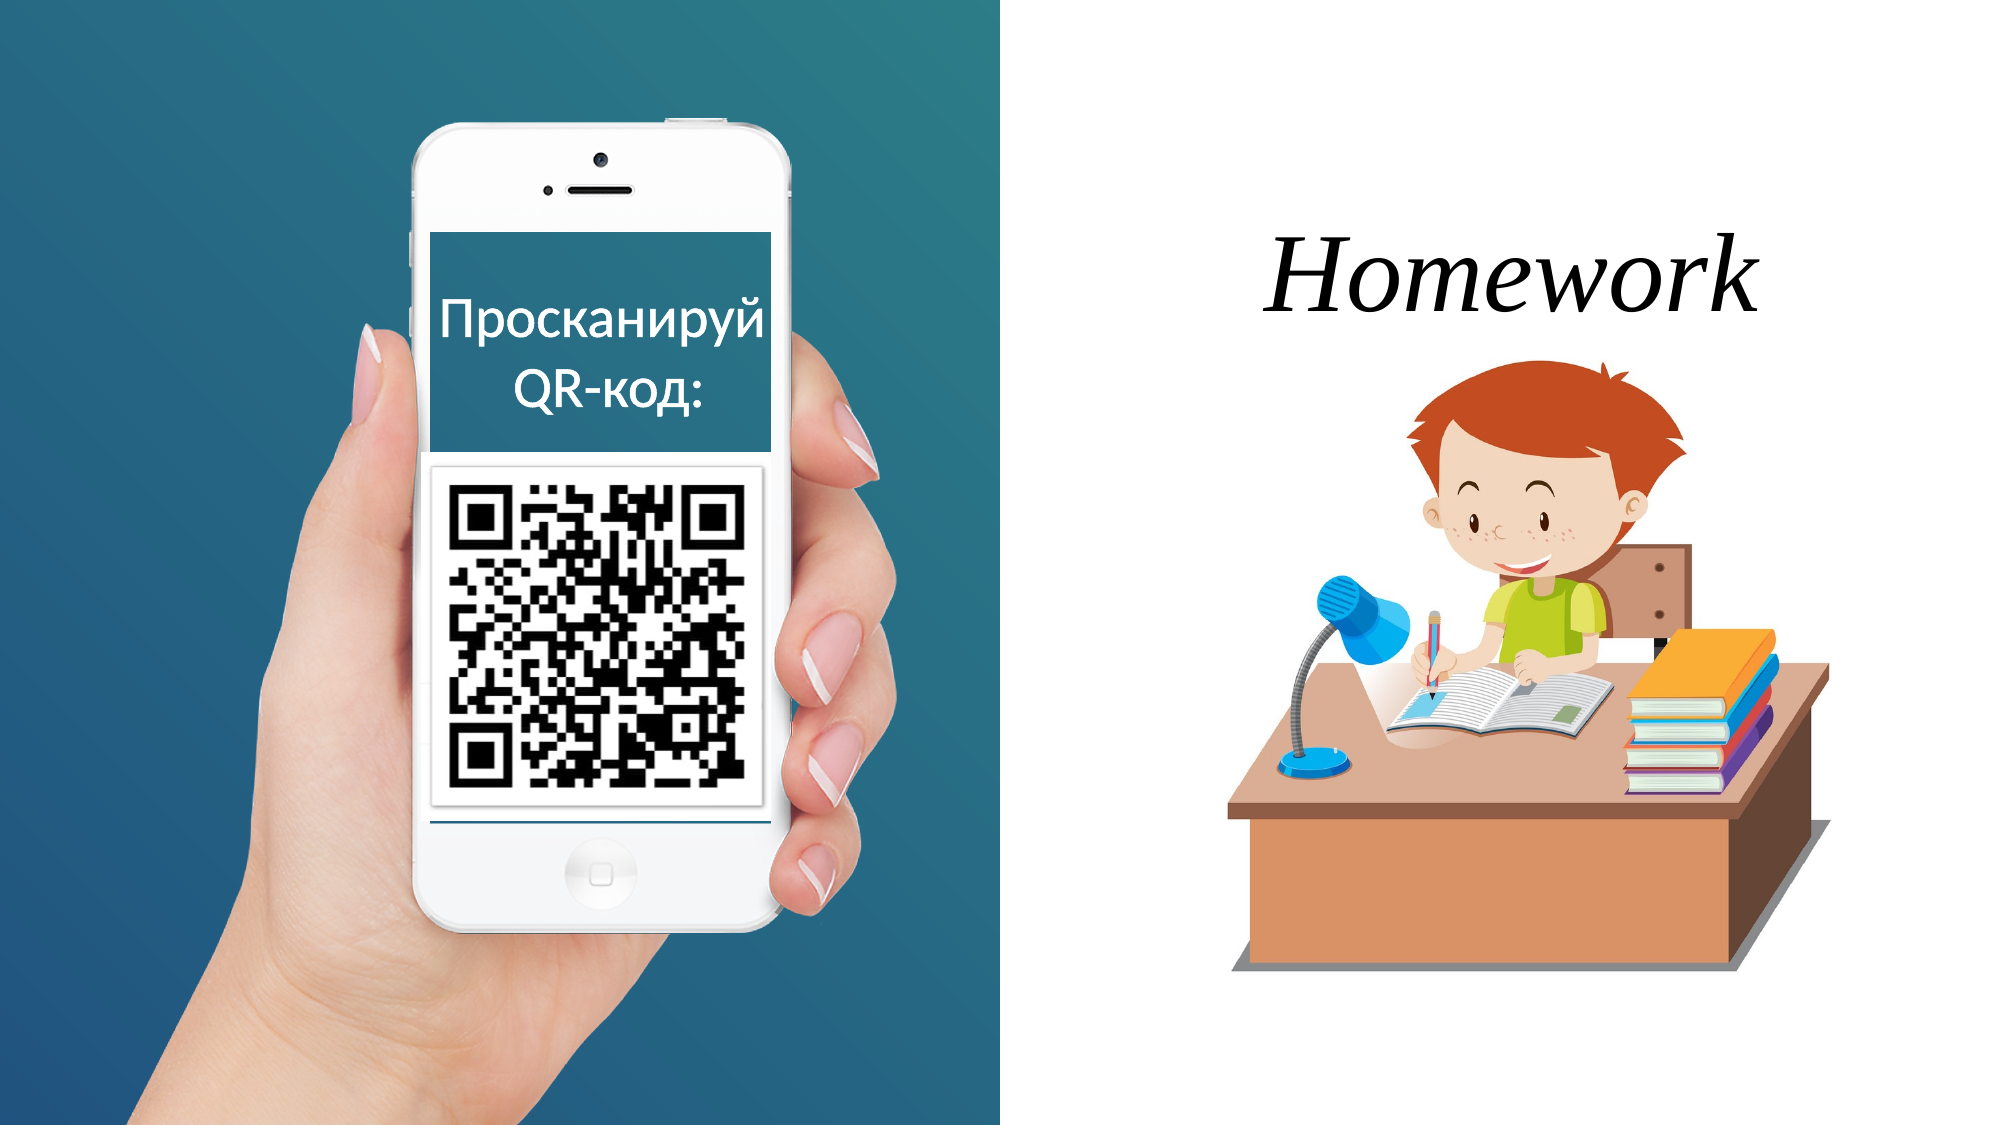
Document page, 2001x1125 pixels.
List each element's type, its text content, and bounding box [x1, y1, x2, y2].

picture [1210, 338, 1848, 981]
picture [125, 118, 898, 1125]
text_box Homework [1105, 191, 1918, 342]
text_box Просканируй QR-код: [423, 271, 795, 427]
